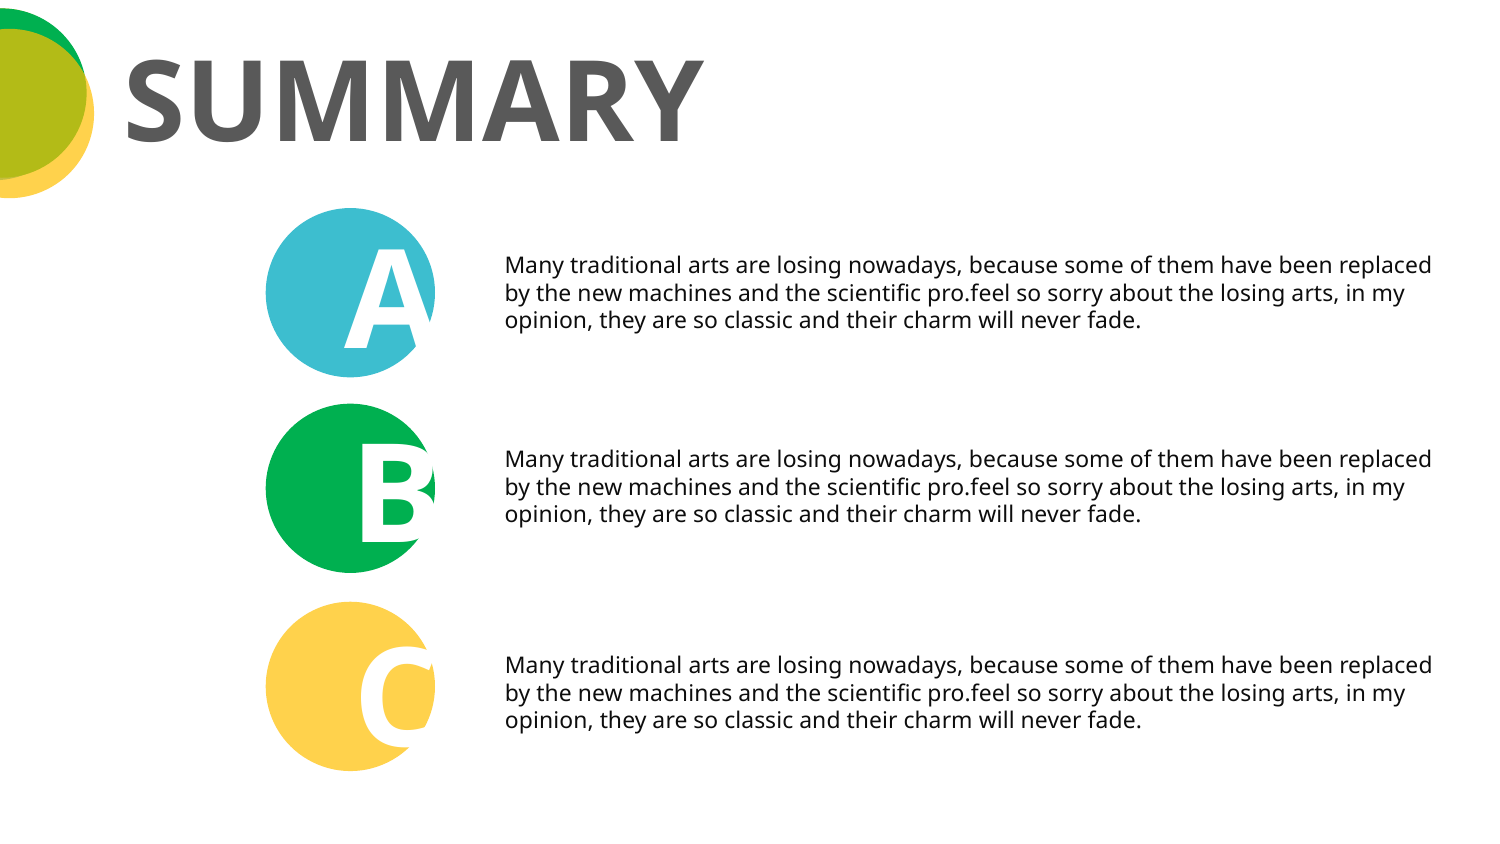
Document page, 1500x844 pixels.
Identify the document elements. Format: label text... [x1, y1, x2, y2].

text_box A [329, 203, 455, 384]
text_box [263, 402, 335, 574]
text_box C [338, 601, 457, 782]
text_box SUMMARY [108, 21, 720, 171]
text_box Many traditional arts are losing nowadays, because some of them have been replaced by the new machines and the scientific pro.feel so sorry about the losing arts, in my opinion, they are so classic and their charm will never fade. [489, 437, 1455, 535]
text_box [263, 599, 366, 773]
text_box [0, 8, 95, 199]
text_box [263, 208, 329, 377]
text_box Many traditional arts are losing nowadays, because some of them have been replaced by the new machines and the scientific pro.feel so sorry about the losing arts, in my opinion, they are so classic and their charm will never fade. [489, 243, 1455, 341]
text_box Many traditional arts are losing nowadays, because some of them have been replaced by the new machines and the scientific pro.feel so sorry about the losing arts, in my opinion, they are so classic and their charm will never fade. [490, 643, 1456, 741]
text_box B [335, 397, 458, 578]
